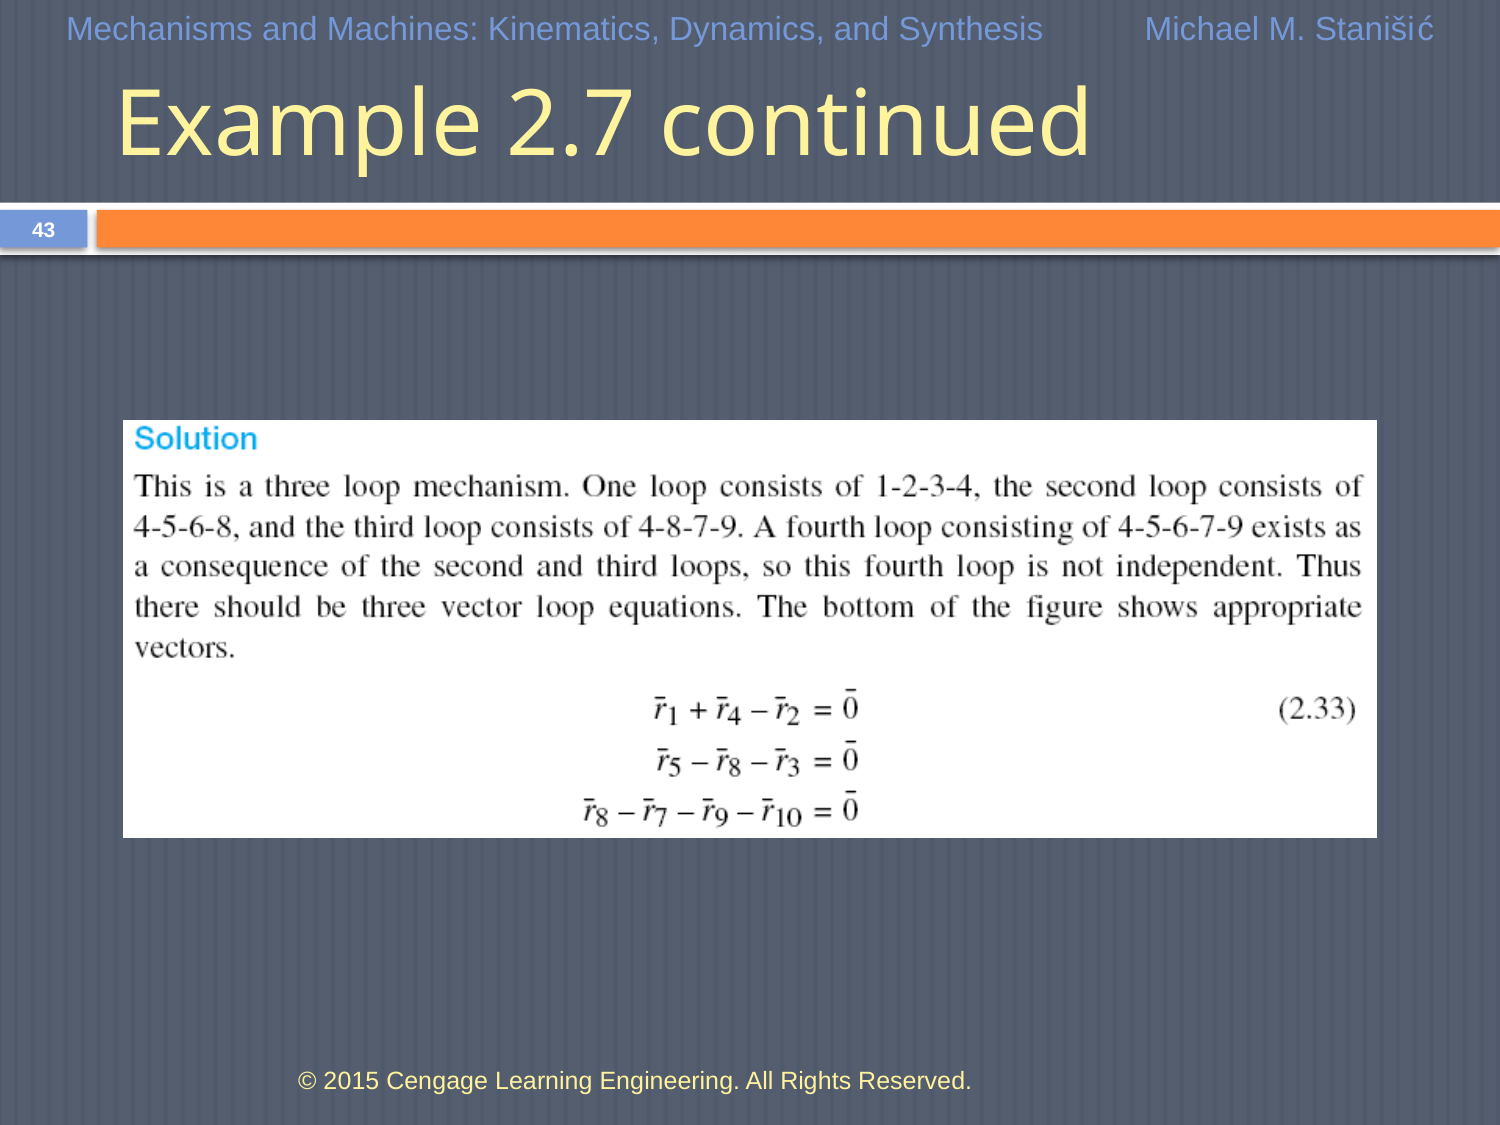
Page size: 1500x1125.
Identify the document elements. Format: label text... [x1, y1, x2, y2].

footer © 2015 Cengage Learning Engineering. All Rights Reserved. [106, 1050, 996, 1110]
slide_number 43 [0, 208, 88, 249]
text_box Mechanisms and Machines: Kinematics, Dynamics, and Synthesis Michael M. Stanišić [0, 0, 1500, 55]
picture [123, 419, 1377, 838]
title Example 2.7 continued [99, 55, 1438, 201]
